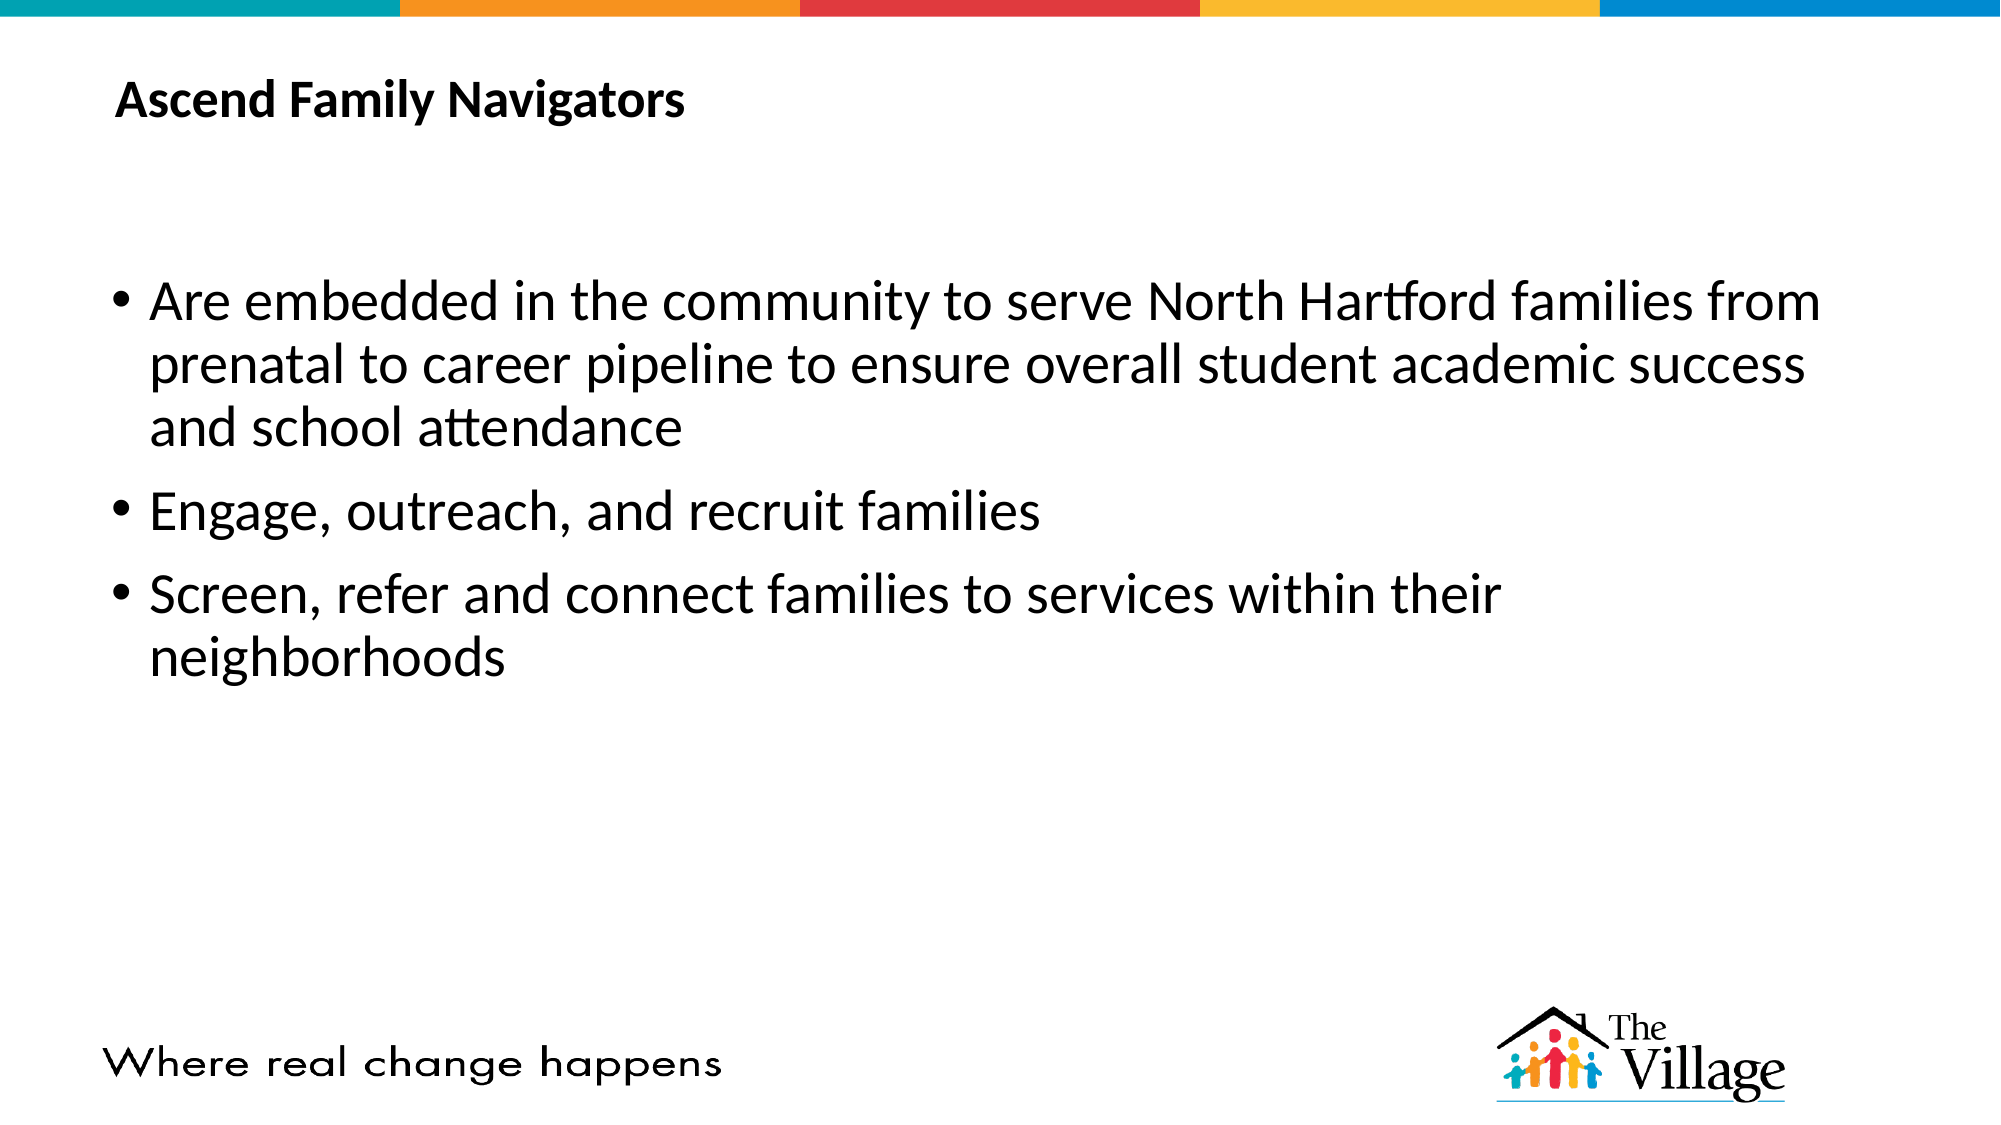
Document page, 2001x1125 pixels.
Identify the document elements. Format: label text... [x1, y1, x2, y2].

picture [1481, 999, 1799, 1111]
list Are embedded in the community to serve North Hartford families from prenatal to career pipeline to ensure overall student academic success and school attendance Engage, outreach, and recruit families Screen, refer and connect families to services within their neighborhoods [96, 262, 1877, 925]
title Ascend Family Navigators [99, 63, 1900, 263]
picture [68, 1040, 753, 1100]
